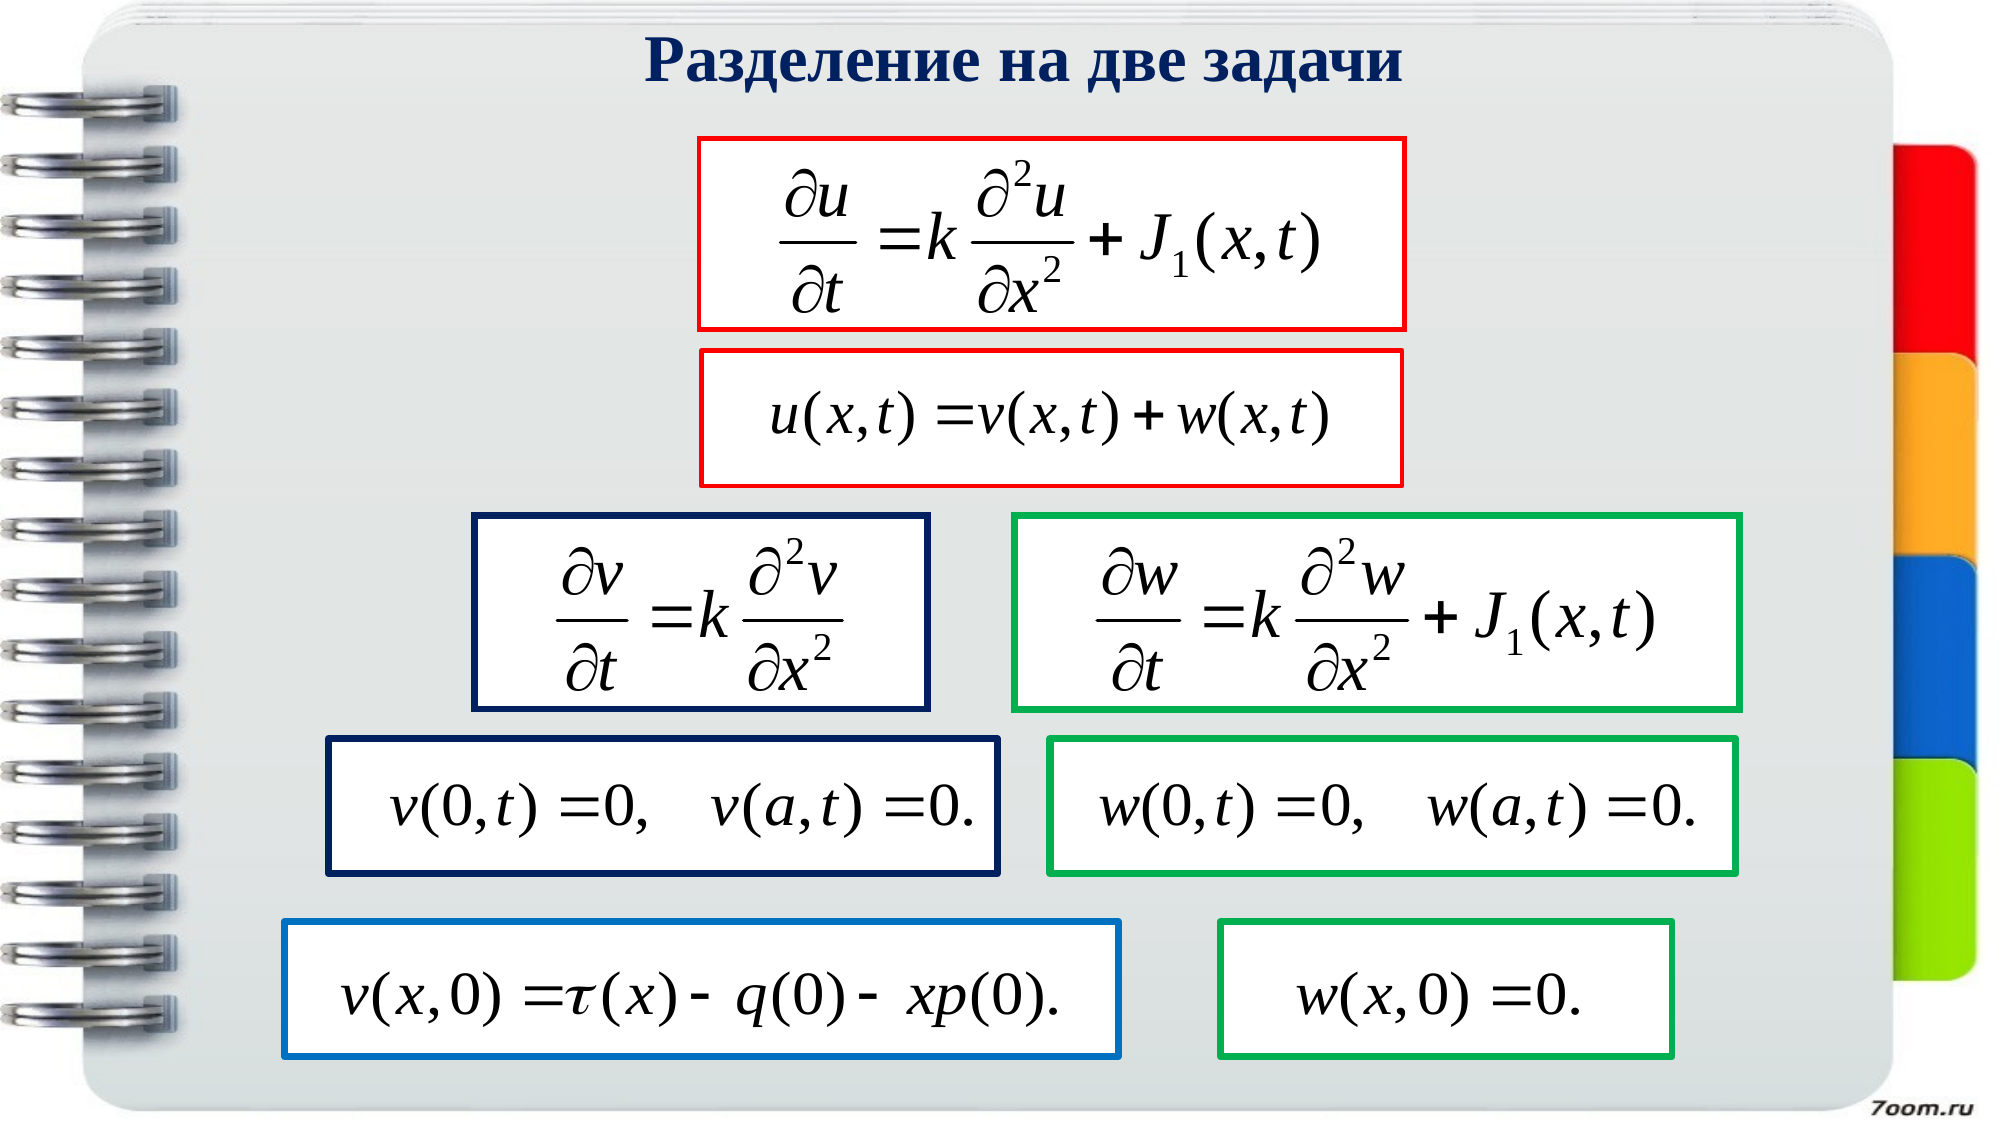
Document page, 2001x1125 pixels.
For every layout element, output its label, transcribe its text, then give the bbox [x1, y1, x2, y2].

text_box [477, 518, 925, 706]
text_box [1024, 738, 1769, 874]
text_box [1017, 518, 1736, 706]
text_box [701, 140, 1403, 328]
text_box Разделение на две задачи [425, 17, 1624, 92]
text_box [266, 921, 1137, 1057]
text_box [1219, 921, 1673, 1057]
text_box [701, 350, 1403, 487]
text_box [315, 738, 1019, 874]
picture [0, 0, 2001, 1125]
